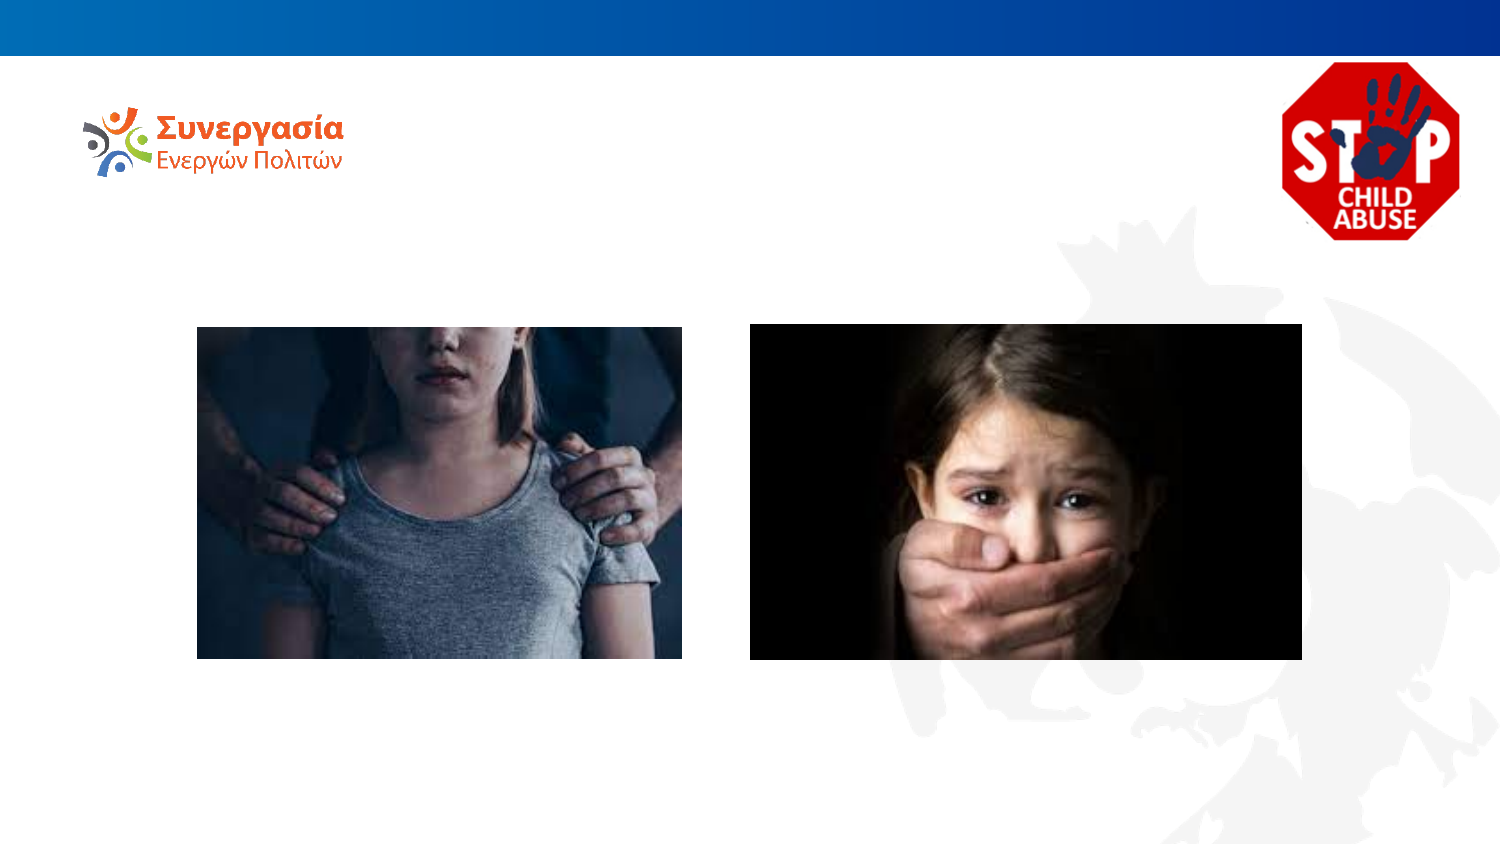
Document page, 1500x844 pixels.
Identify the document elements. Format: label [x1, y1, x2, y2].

picture [76, 99, 353, 189]
picture [749, 62, 1500, 844]
picture [196, 327, 682, 659]
